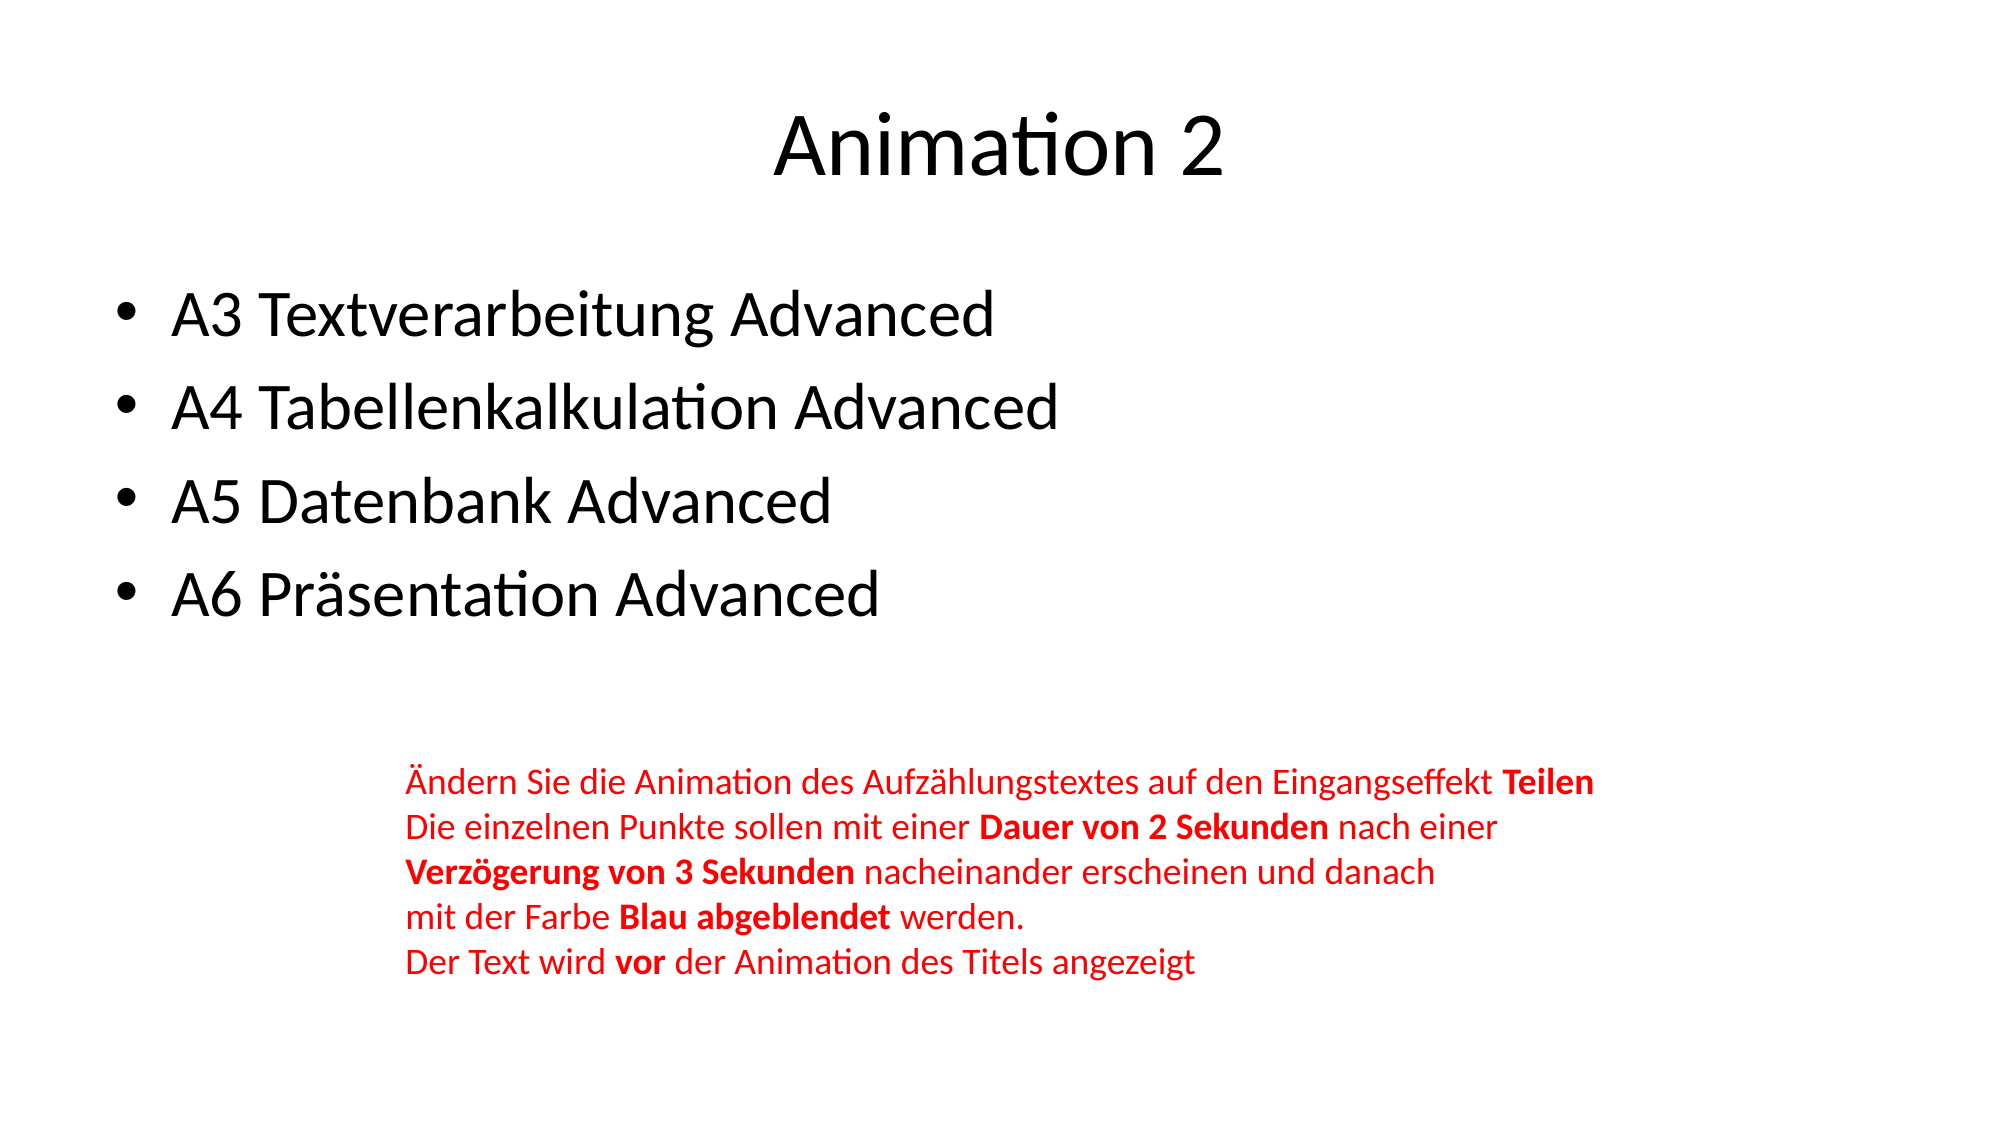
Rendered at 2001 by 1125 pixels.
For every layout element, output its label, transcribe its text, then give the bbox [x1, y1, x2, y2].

text_box Ändern Sie die Animation des Aufzählungstextes auf den Eingangseffekt Teilen Die einzelnen Punkte sollen mit einer Dauer von 2 Sekunden nach einer Verzögerung von 3 Sekunden nacheinander erscheinen und danach mit der Farbe Blau abgeblendet werden. Der Text wird vor der Animation des Titels angezeigt [390, 749, 1633, 990]
title Animation 2 [99, 45, 1900, 233]
list A3 Textverarbeitung Advanced A4 Tabellenkalkulation Advanced A5 Datenbank Advanced A6 Präsentation Advanced [99, 262, 1900, 1005]
